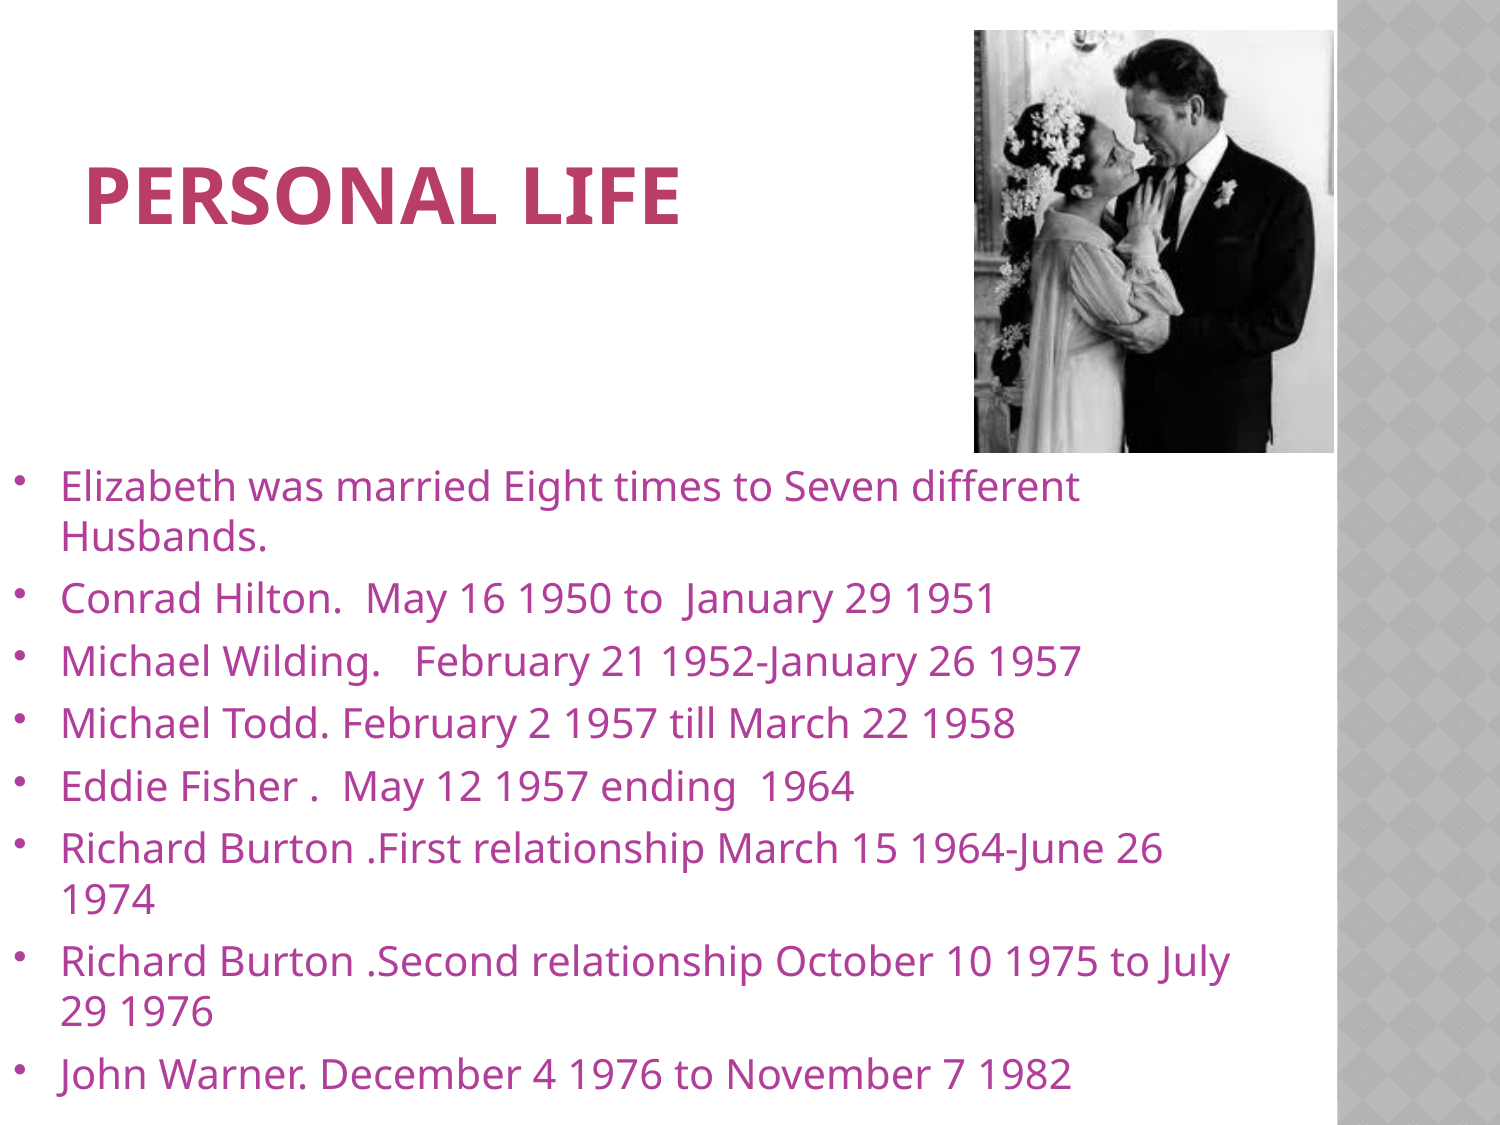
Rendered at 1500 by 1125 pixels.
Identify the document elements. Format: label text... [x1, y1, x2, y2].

picture [973, 30, 1334, 453]
title Personal life [75, 52, 968, 240]
list Elizabeth was married Eight times to Seven different Husbands. Conrad Hilton. May 16 1950 to January 29 1951 Michael Wilding. February 21 1952-January 26 1957 Michael Todd. February 2 1957 till March 22 1958 Eddie Fisher . May 12 1957 ending 1964 Richard Burton .First relationship March 15 1964-June 26 1974 Richard Burton .Second relationship October 10 1975 to July 29 1976 John Warner. December 4 1976 to November 7 1982 [0, 264, 1263, 1125]
